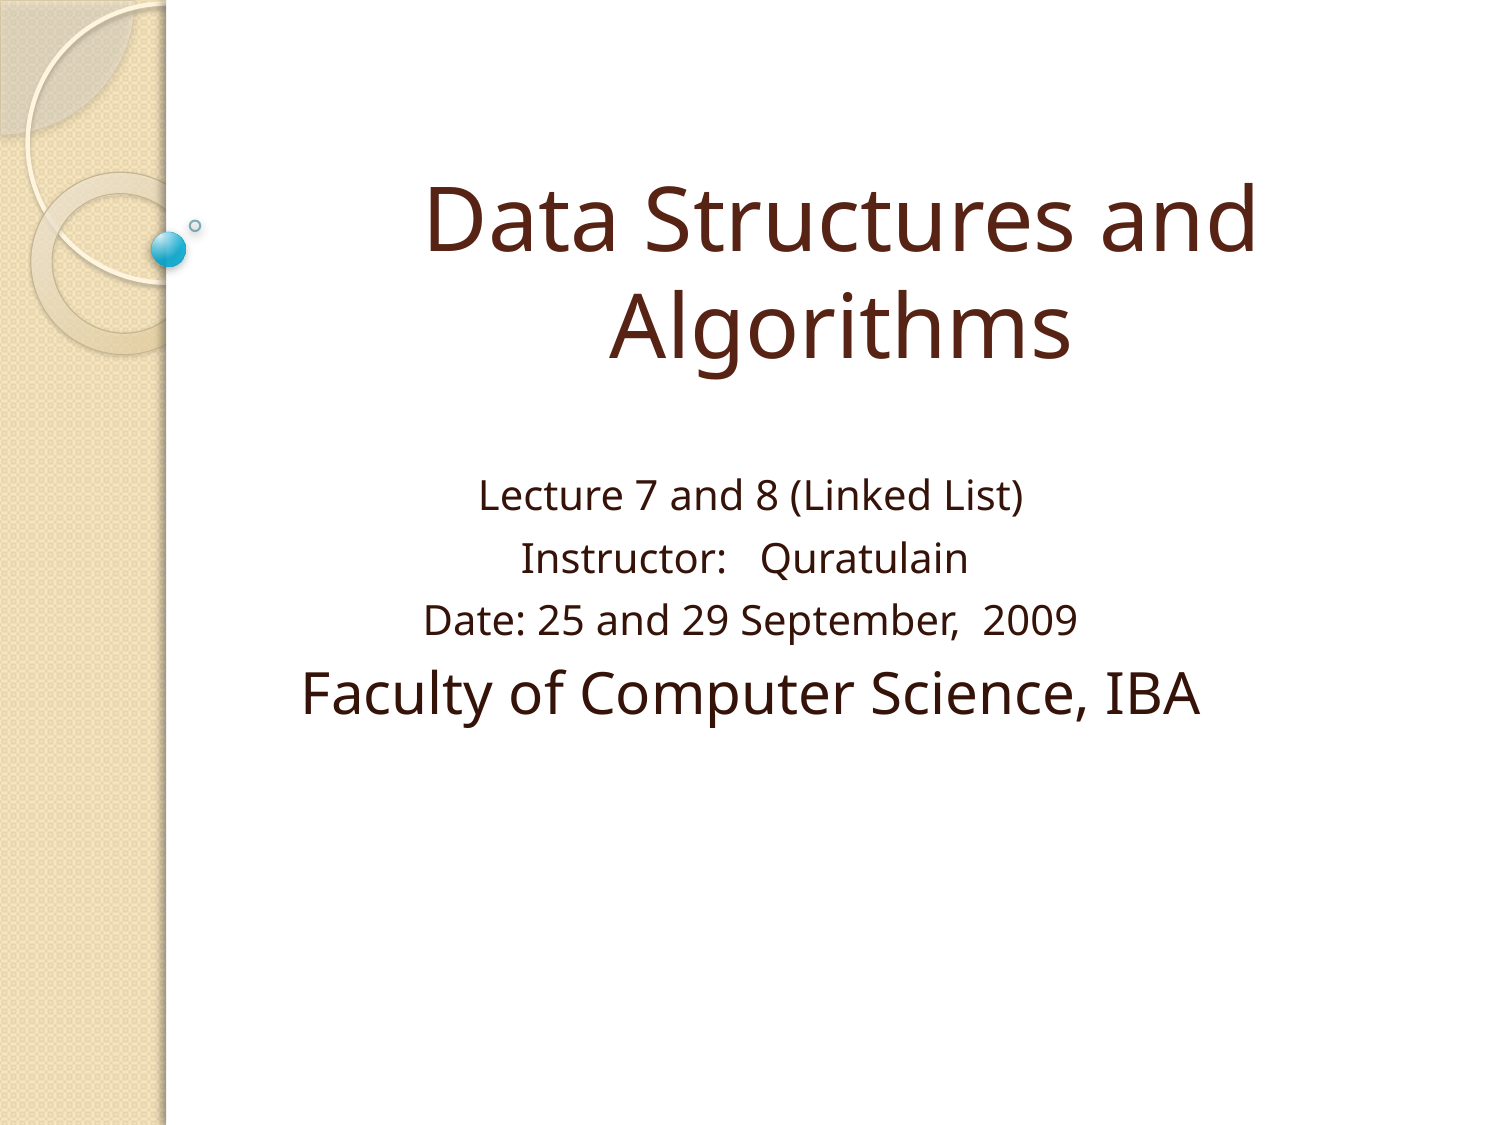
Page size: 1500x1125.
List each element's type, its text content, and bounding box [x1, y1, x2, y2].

title Data Structures and Algorithms [234, 128, 1450, 492]
subtitle Lecture 7 and 8 (Linked List) Instructor: Quratulain Date: 25 and 29 September, 2009 Faculty of Computer Science, IBA [246, 468, 1251, 856]
